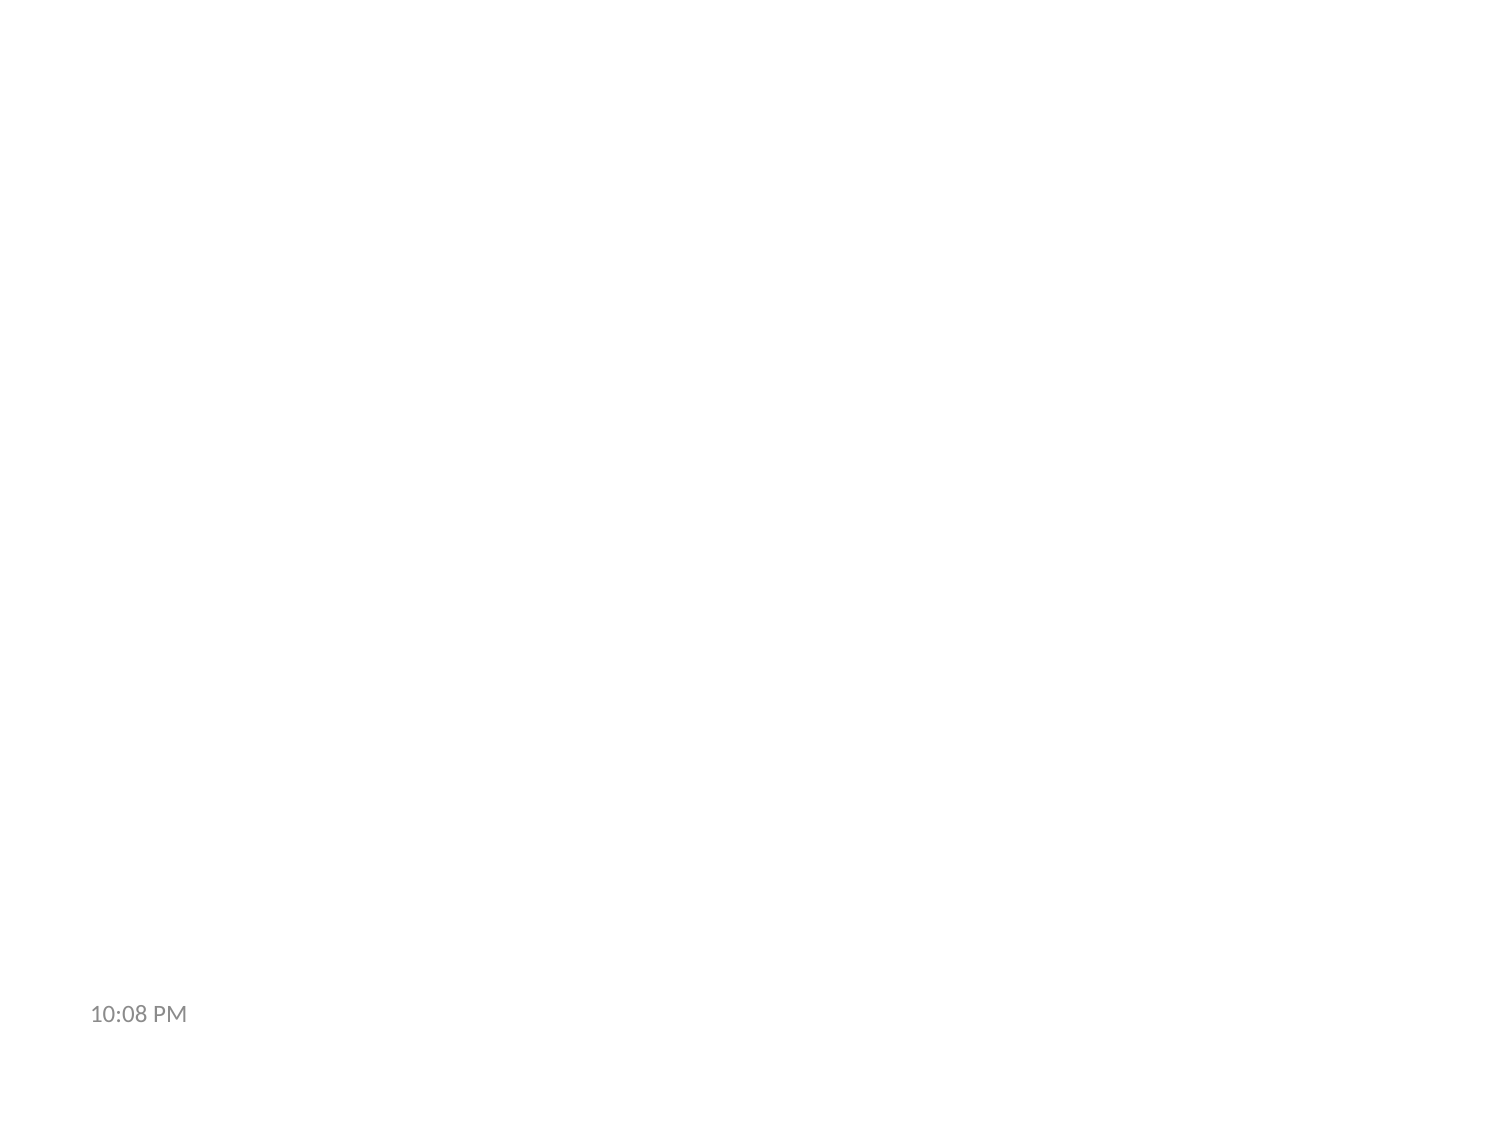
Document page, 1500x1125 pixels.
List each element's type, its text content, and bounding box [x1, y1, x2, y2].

text_box 3:35 PM [75, 982, 425, 1043]
